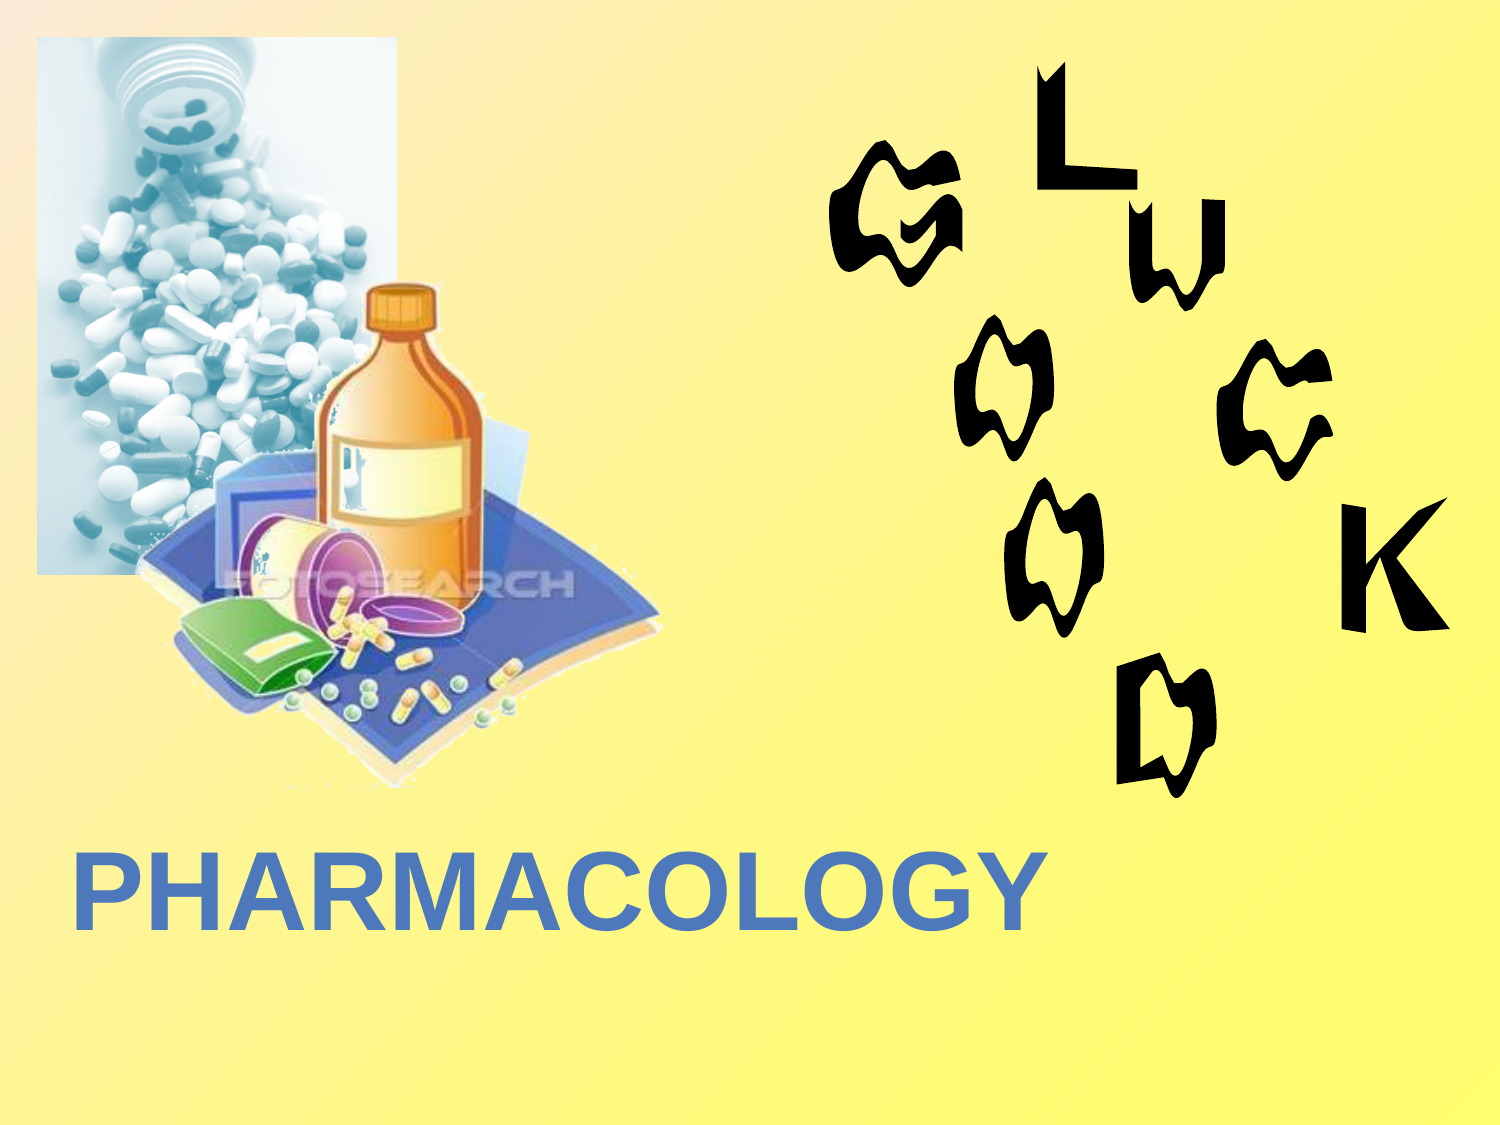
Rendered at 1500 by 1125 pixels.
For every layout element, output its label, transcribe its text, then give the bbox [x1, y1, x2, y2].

text_box PHARMACOLOGY [50, 811, 1072, 961]
text_box [0, 0, 1500, 1125]
picture [37, 37, 663, 788]
